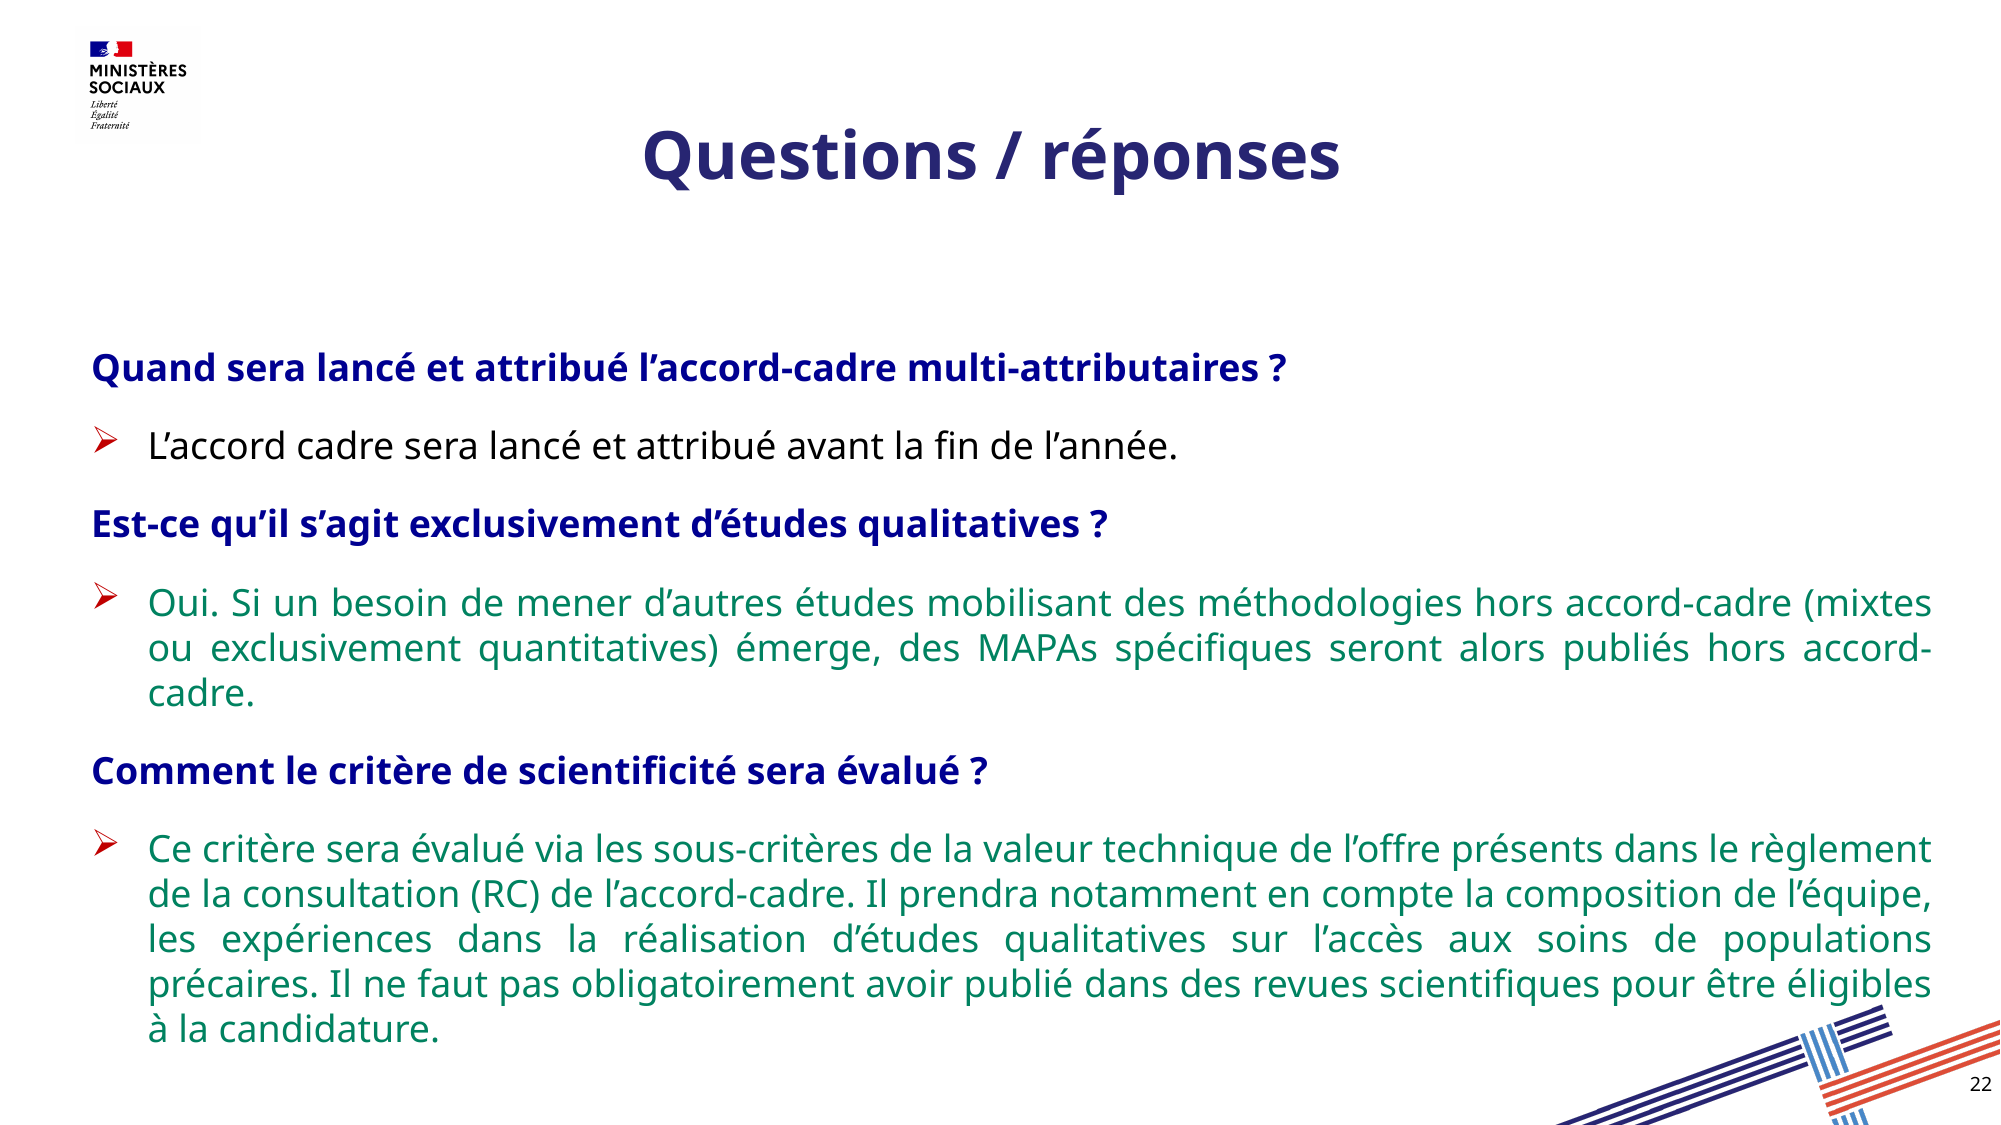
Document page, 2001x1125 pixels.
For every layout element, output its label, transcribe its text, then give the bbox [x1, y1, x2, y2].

picture [1550, 1108, 1618, 1125]
picture [1934, 943, 2000, 1125]
text_box Quand sera lancé et attribué l’accord-cadre multi-attributaires ? L’accord cadre sera lancé et attribué avant la fin de l’année. Est-ce qu’il s’agit exclusivement d’études qualitatives ? Oui. Si un besoin de mener d’autres études mobilisant des méthodologies hors accord-cadre (mixtes ou exclusivement quantitatives) émerge, des MAPAs spécifiques seront alors publiés hors accord-cadre. Comment le critère de scientificité sera évalué ? Ce critère sera évalué via les sous-critères de la valeur technique de l’offre présents dans le règlement de la consultation (RC) de l’accord-cadre. Il prendra notamment en compte la composition de l’équipe, les expériences dans la réalisation d’études qualitatives sur l’accès aux soins de populations précaires. Il ne faut pas obligatoirement avoir publié dans des revues scientifiques pour être éligibles à la candidature. [91, 343, 1934, 1108]
slide_number 22 [1618, 1046, 1993, 1125]
picture [75, 26, 201, 99]
title Questions / réponses [70, 99, 1914, 218]
